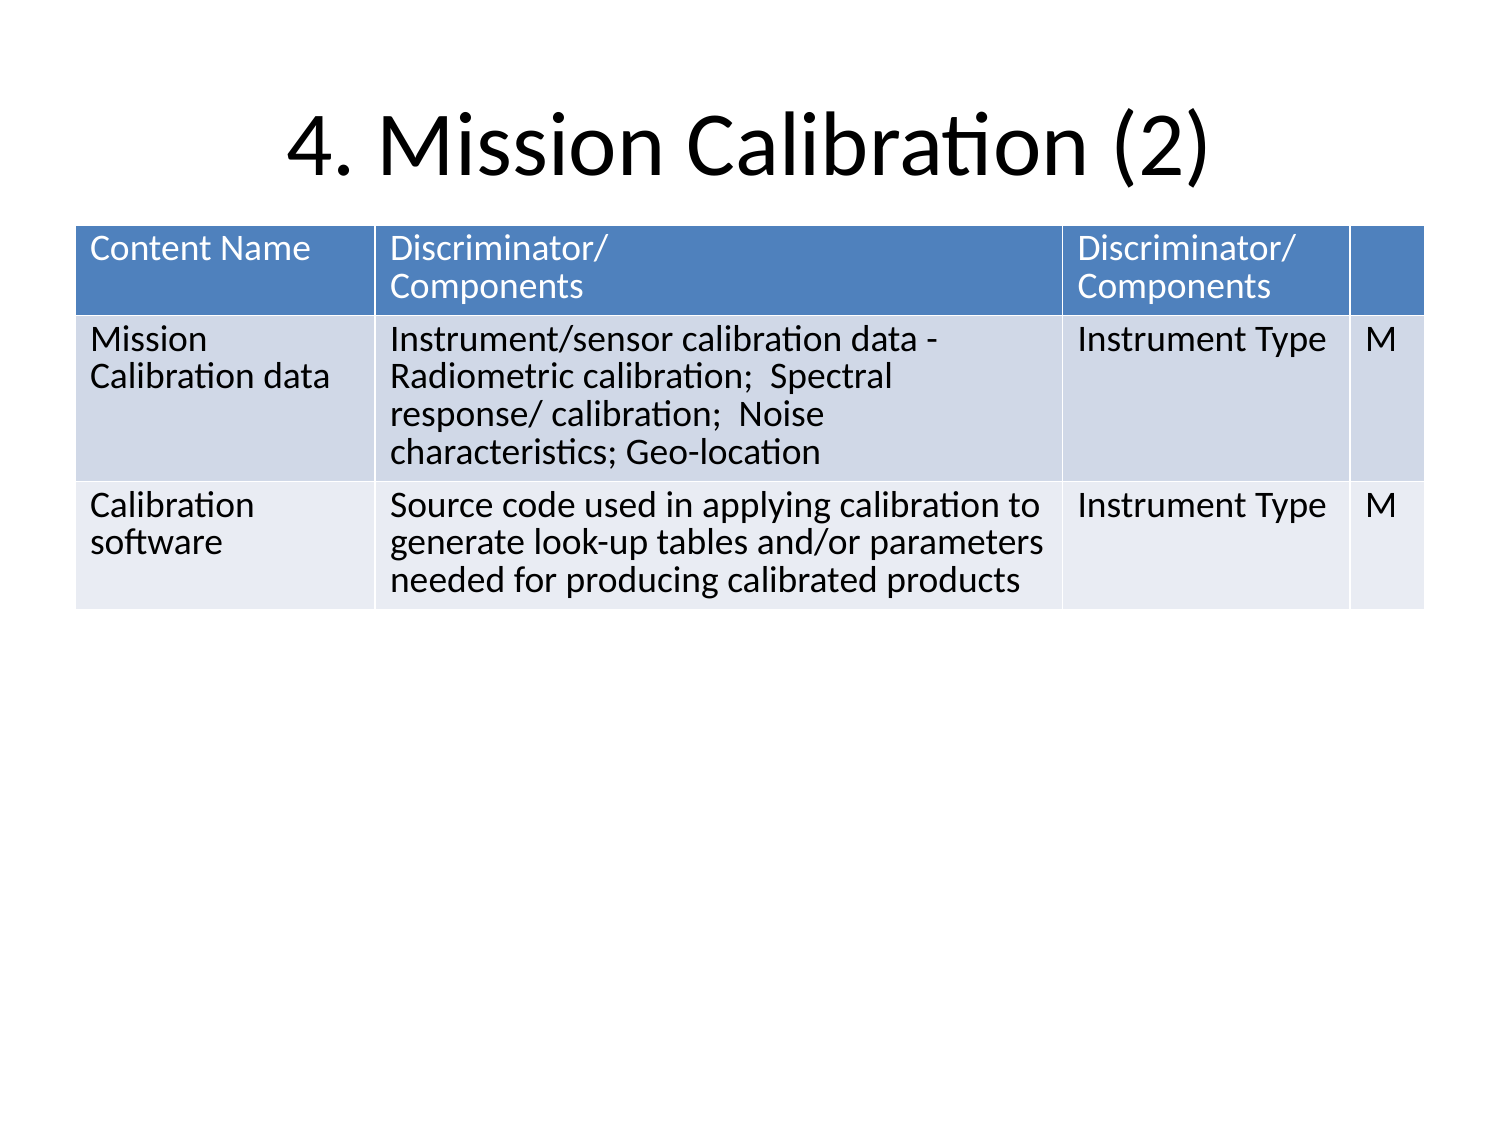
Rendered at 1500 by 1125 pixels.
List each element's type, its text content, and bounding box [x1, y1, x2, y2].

table_cell Mission Calibration data [76, 316, 374, 481]
table_cell Instrument Type [1063, 316, 1349, 481]
table_cell Instrument/sensor calibration data - Radiometric calibration; Spectral response/ calibration; Noise characteristics; Geo-location [376, 316, 1062, 481]
table_cell Source code used in applying calibration to generate look-up tables and/or parameters needed for producing calibrated products [376, 482, 1062, 609]
table_header Content Name [76, 226, 374, 315]
table_cell Calibration software [76, 482, 374, 609]
table_cell M [1351, 316, 1424, 481]
title 4. Mission Calibration (2) [74, 44, 1426, 224]
table_header [1351, 226, 1424, 315]
table_header Discriminator/ Components [1063, 226, 1349, 315]
table_cell M [1351, 482, 1424, 609]
table_cell Instrument Type [1063, 482, 1349, 609]
table_header Discriminator/ Components [376, 226, 1062, 315]
